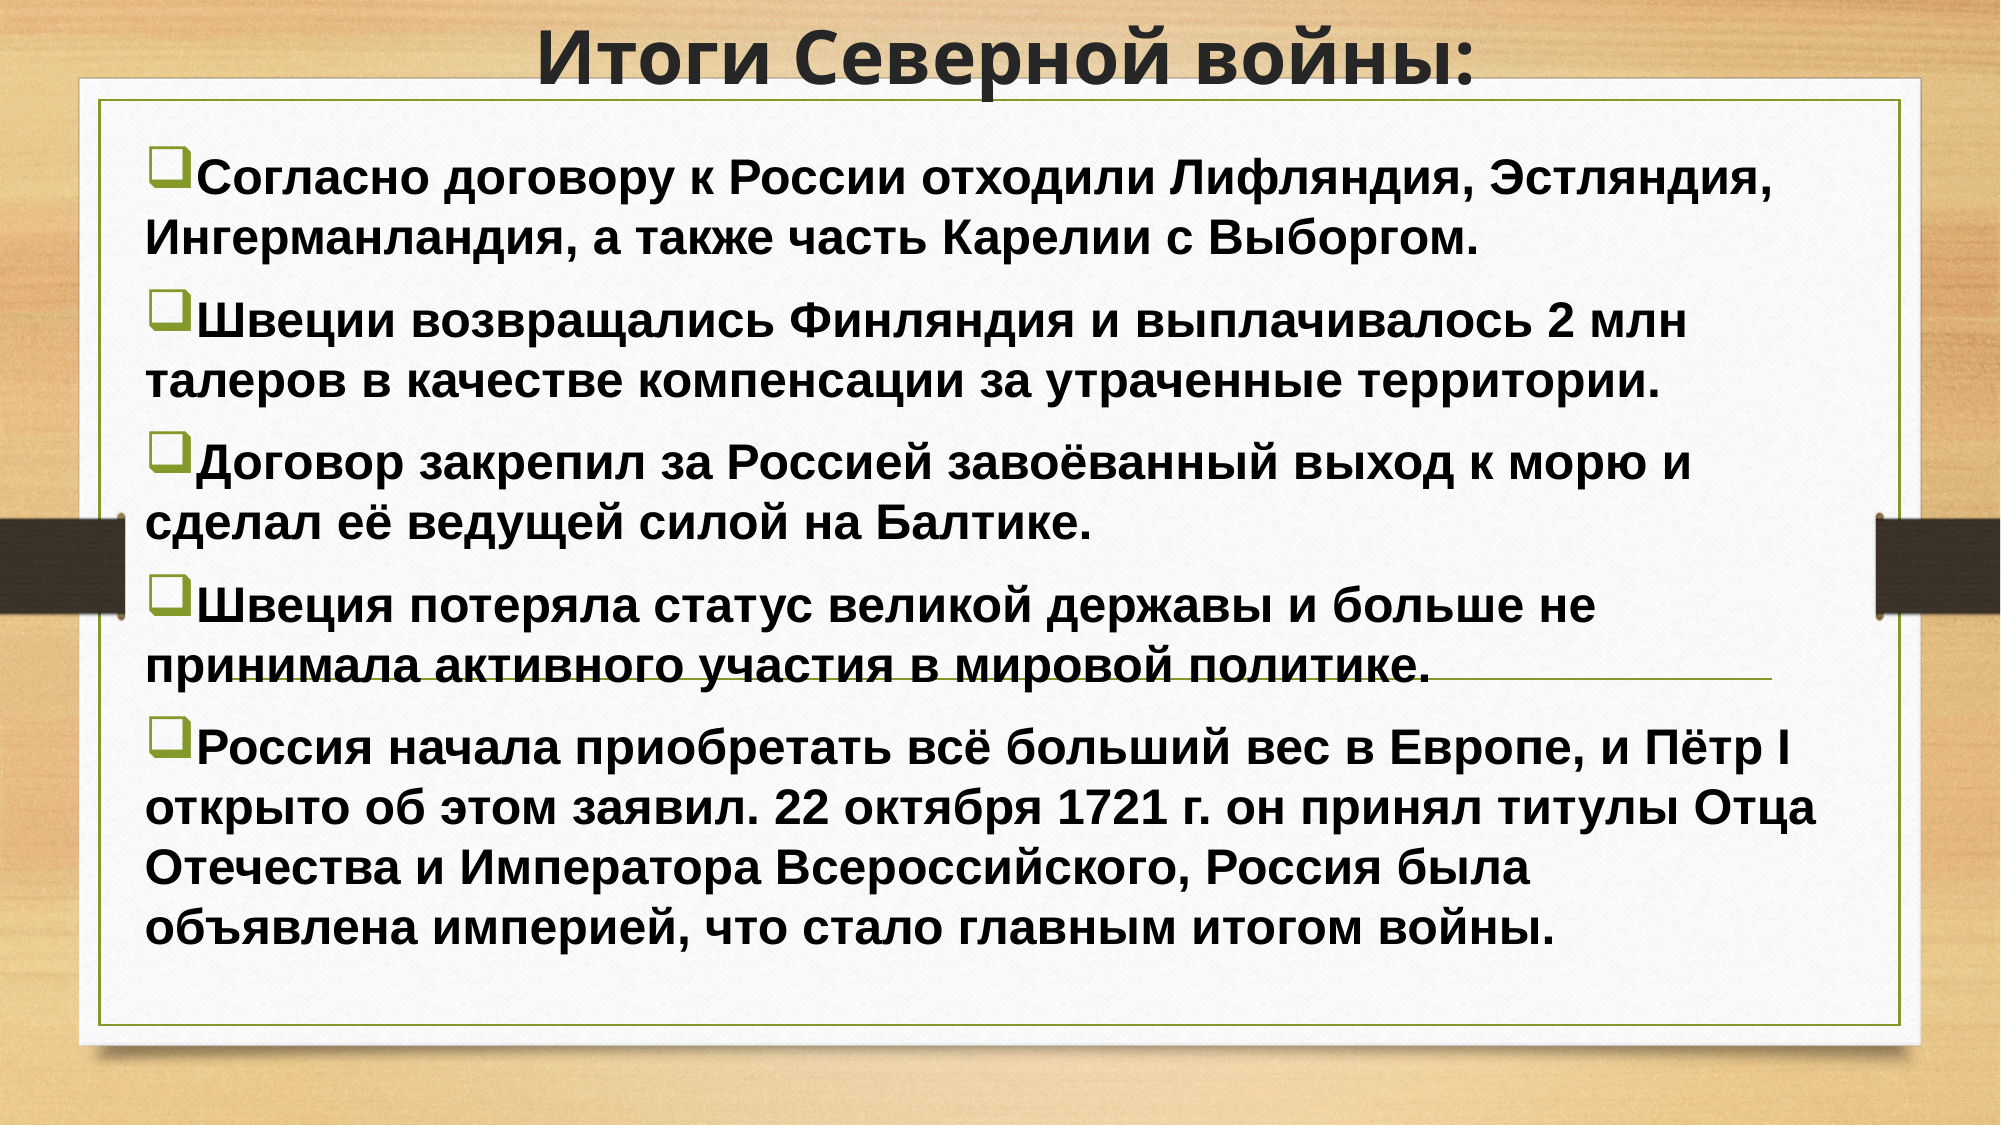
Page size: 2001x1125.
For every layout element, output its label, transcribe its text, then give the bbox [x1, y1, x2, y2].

list Согласно договору к России отходили Лифляндия, Эстляндия, Ингерманландия, а также часть Карелии с Выборгом. Швеции возвращались Финляндия и выплачивалось 2 млн талеров в качестве компенсации за утраченные территории. Договор закрепил за Россией завоёванный выход к морю и сделал её ведущей силой на Балтике. Швеция потеряла статус великой державы и больше не принимала активного участия в мировой политике. Россия начала приобретать всё больший вес в Европе, и Пётр I открыто об этом заявил. 22 октября 1721 г. он принял титулы Отца Отечества и Императора Всероссийского, Россия была объявлена империей, что стало главным итогом войны. [129, 136, 1882, 1035]
picture [0, 0, 2001, 1125]
title Итоги Северной войны: [129, 0, 1882, 110]
